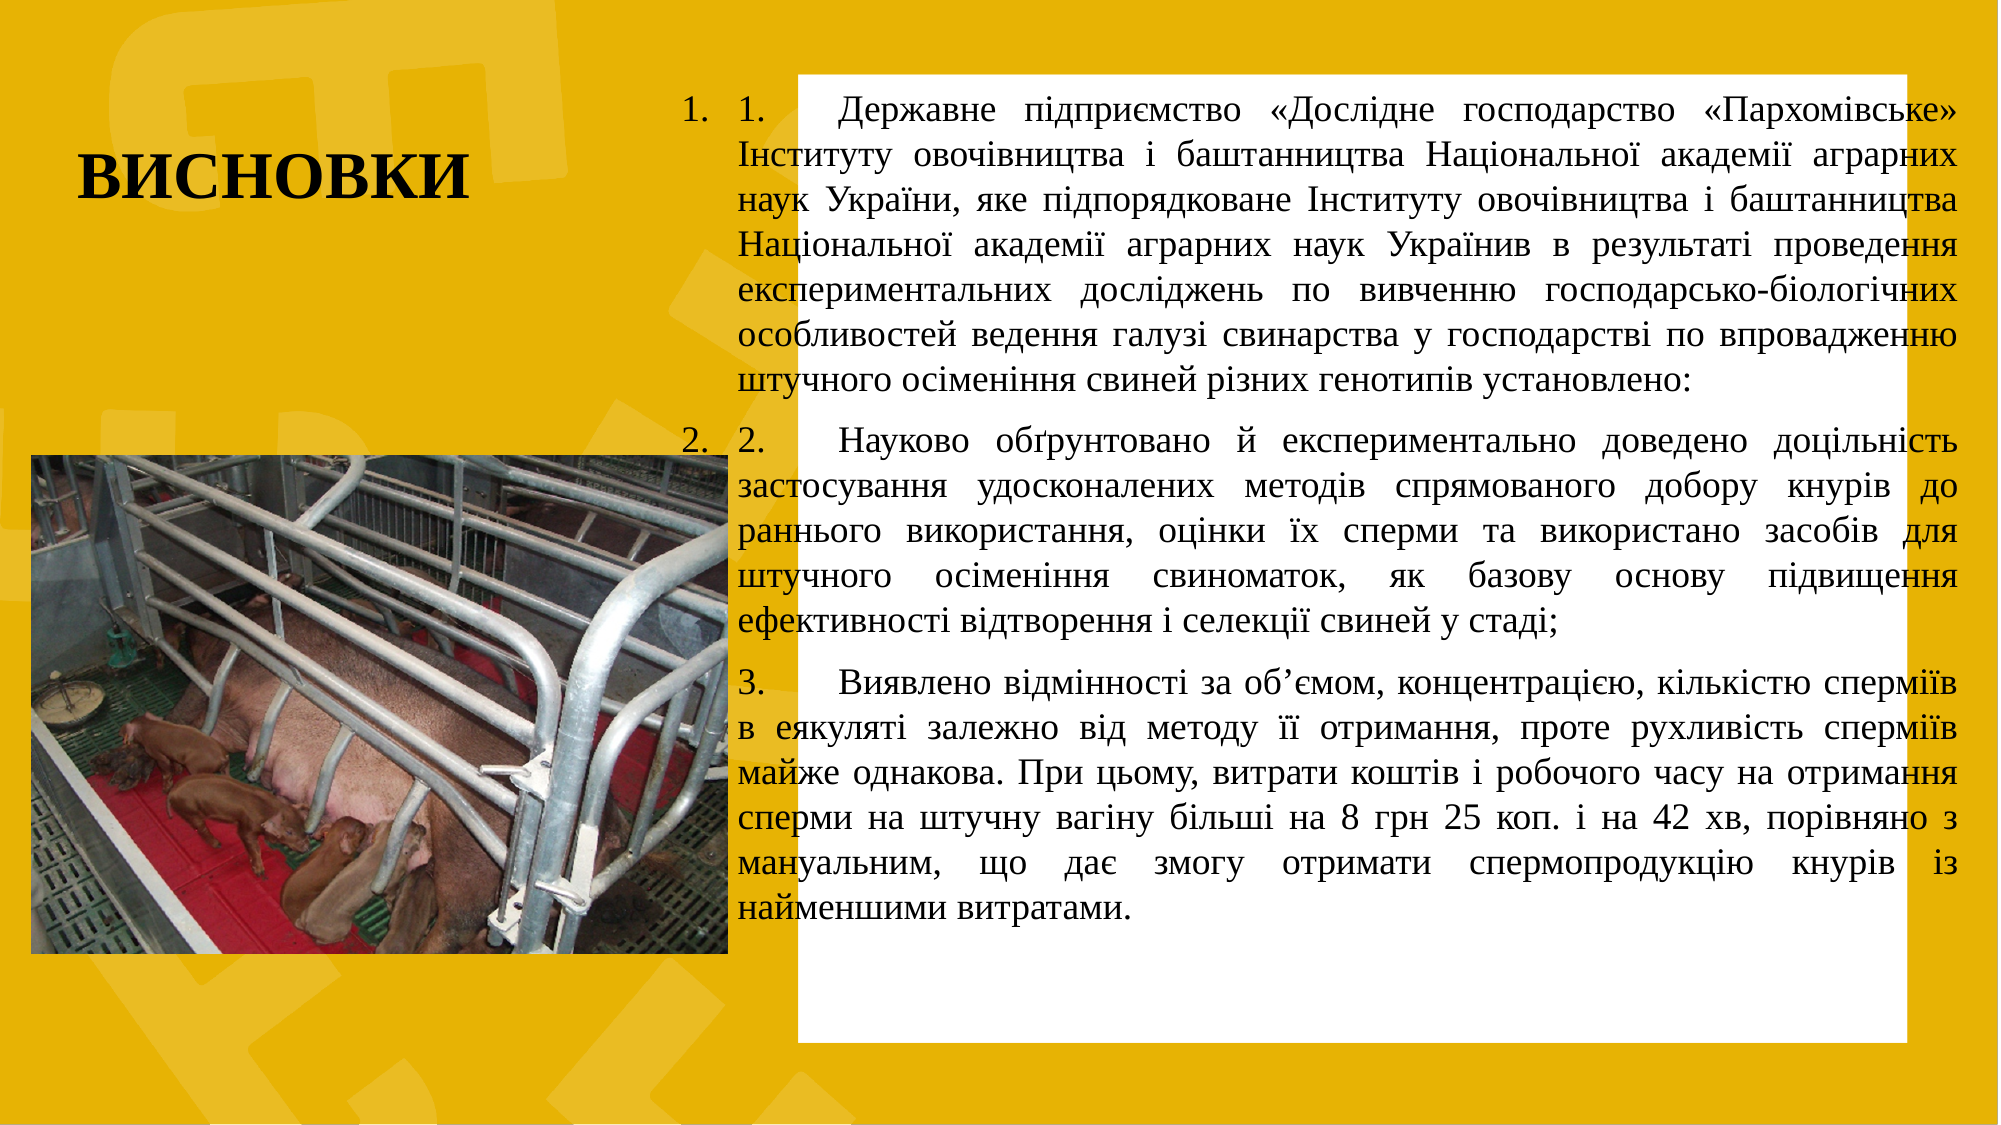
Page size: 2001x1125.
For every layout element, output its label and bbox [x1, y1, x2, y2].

picture [31, 455, 728, 954]
list [0, 0, 2000, 1125]
